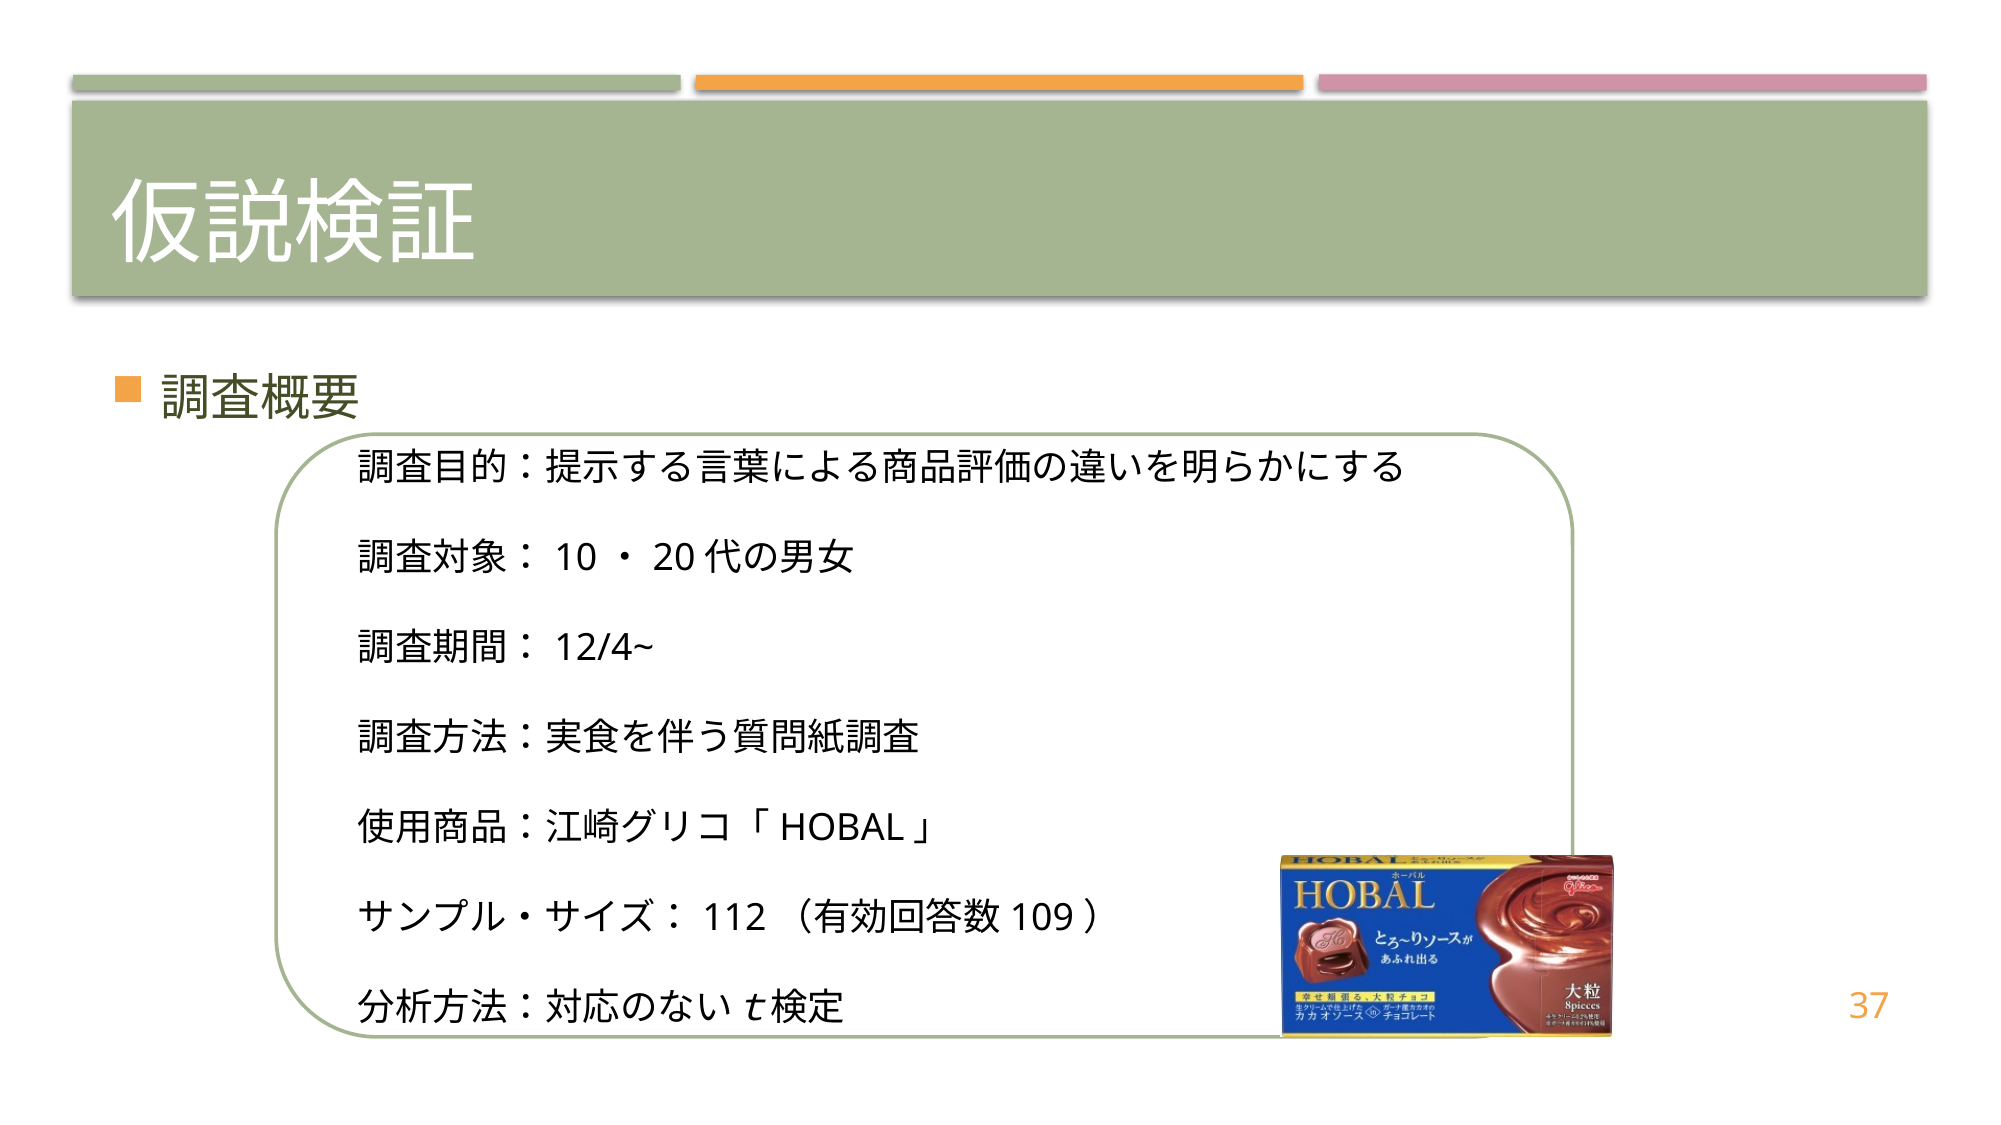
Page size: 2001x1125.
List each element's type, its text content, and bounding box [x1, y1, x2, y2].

picture [1279, 855, 1614, 1038]
list 調査概要 [95, 357, 1905, 462]
title 仮説検証 [95, 115, 1905, 282]
text_box 調査目的：提示する言葉による商品評価の違いを明らかにする 調査対象：10・20代の男女 調査期間：12/4~ 調査方法：実食を伴う質問紙調査 使用商品：江崎グリコ「HOBAL」 サンプル・サイズ：112（有効回答数109） 分析方法：対応のないｔ検定 [274, 432, 1575, 1039]
slide_number 37 [1732, 977, 1905, 1037]
